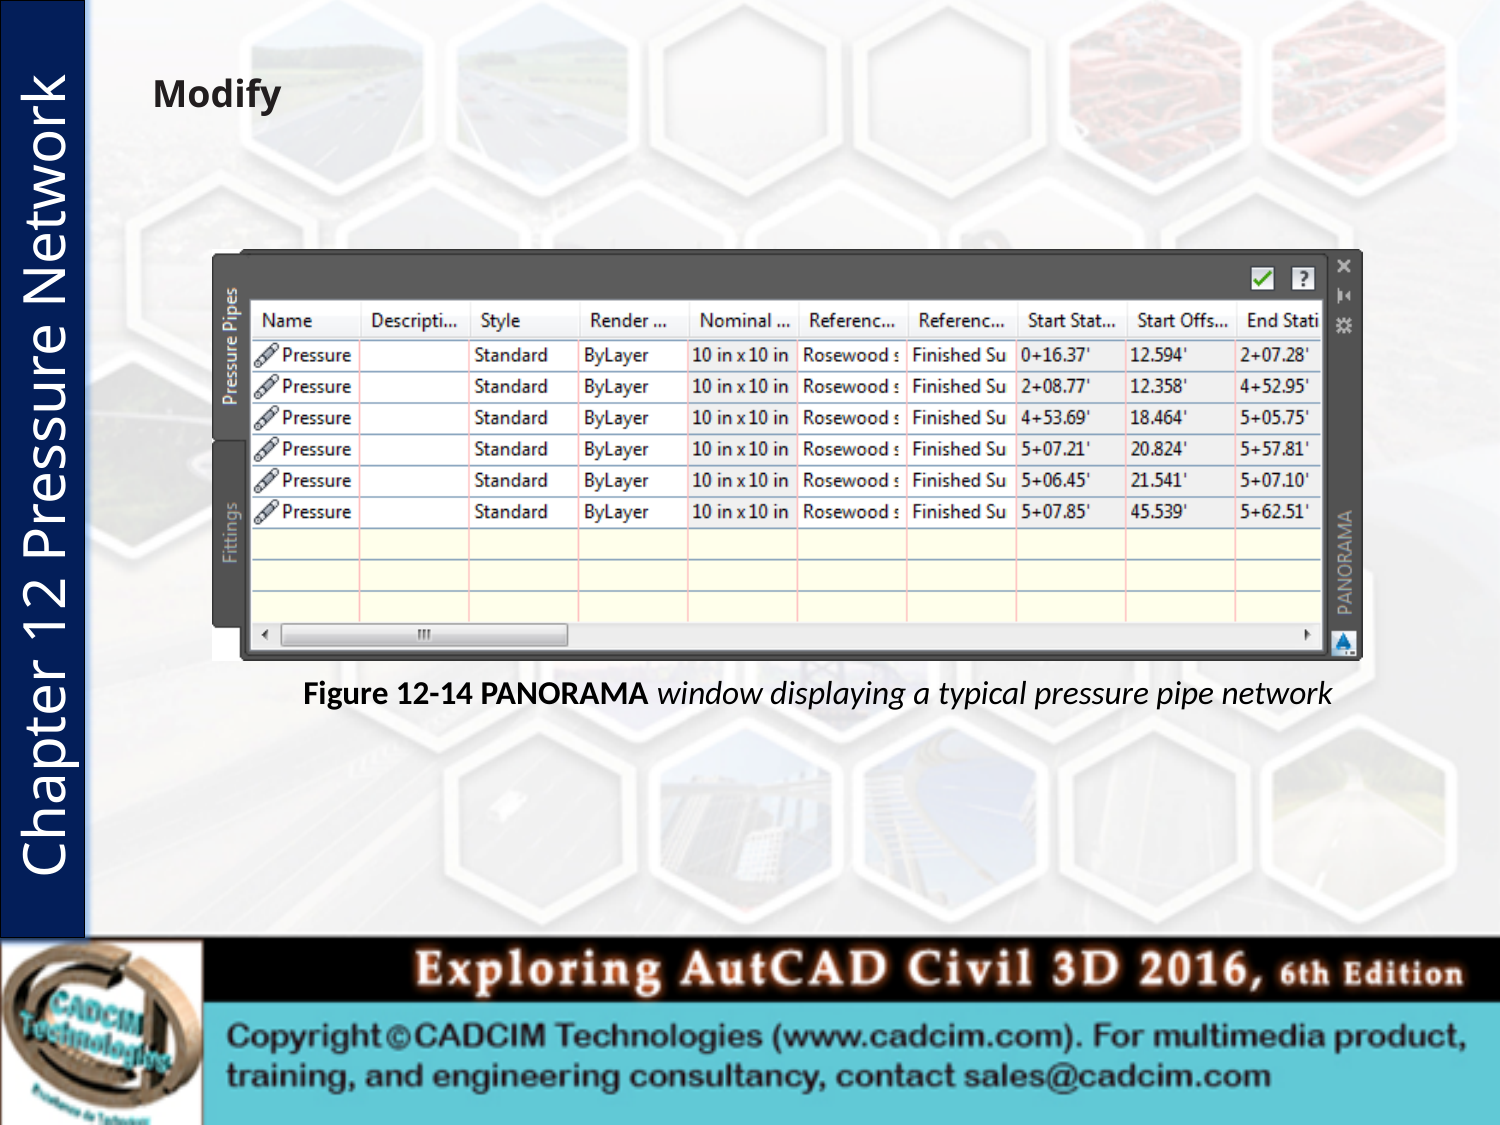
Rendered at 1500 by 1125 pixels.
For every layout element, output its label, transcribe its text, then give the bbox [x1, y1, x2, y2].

text_box Figure 12-14 PANORAMA window displaying a typical pressure pipe network [275, 668, 1363, 719]
text_box Modify [137, 62, 888, 123]
text_box Chapter 12 Pressure Network [0, 0, 85, 938]
picture [0, 0, 1500, 1125]
